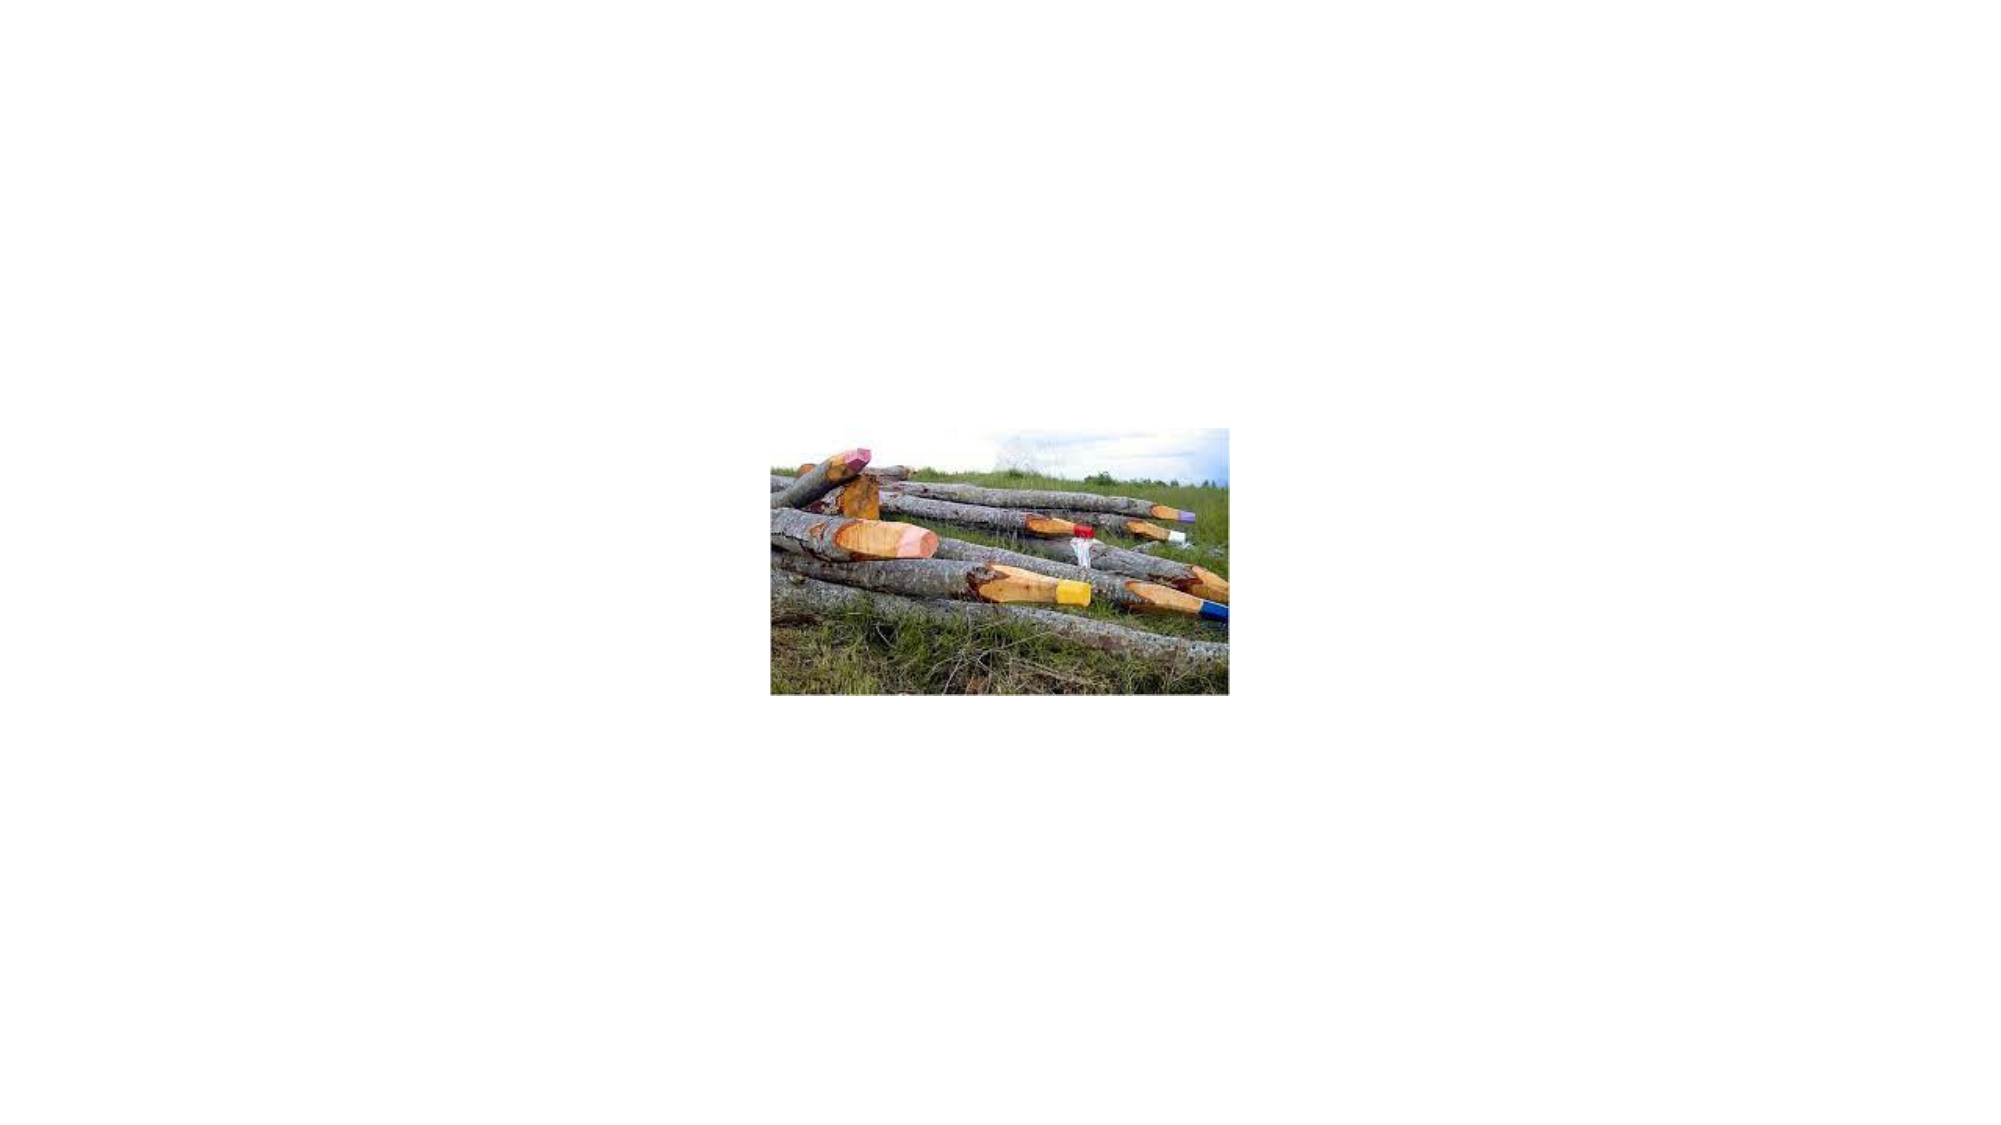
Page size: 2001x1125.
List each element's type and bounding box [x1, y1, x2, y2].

picture [770, 428, 1230, 696]
